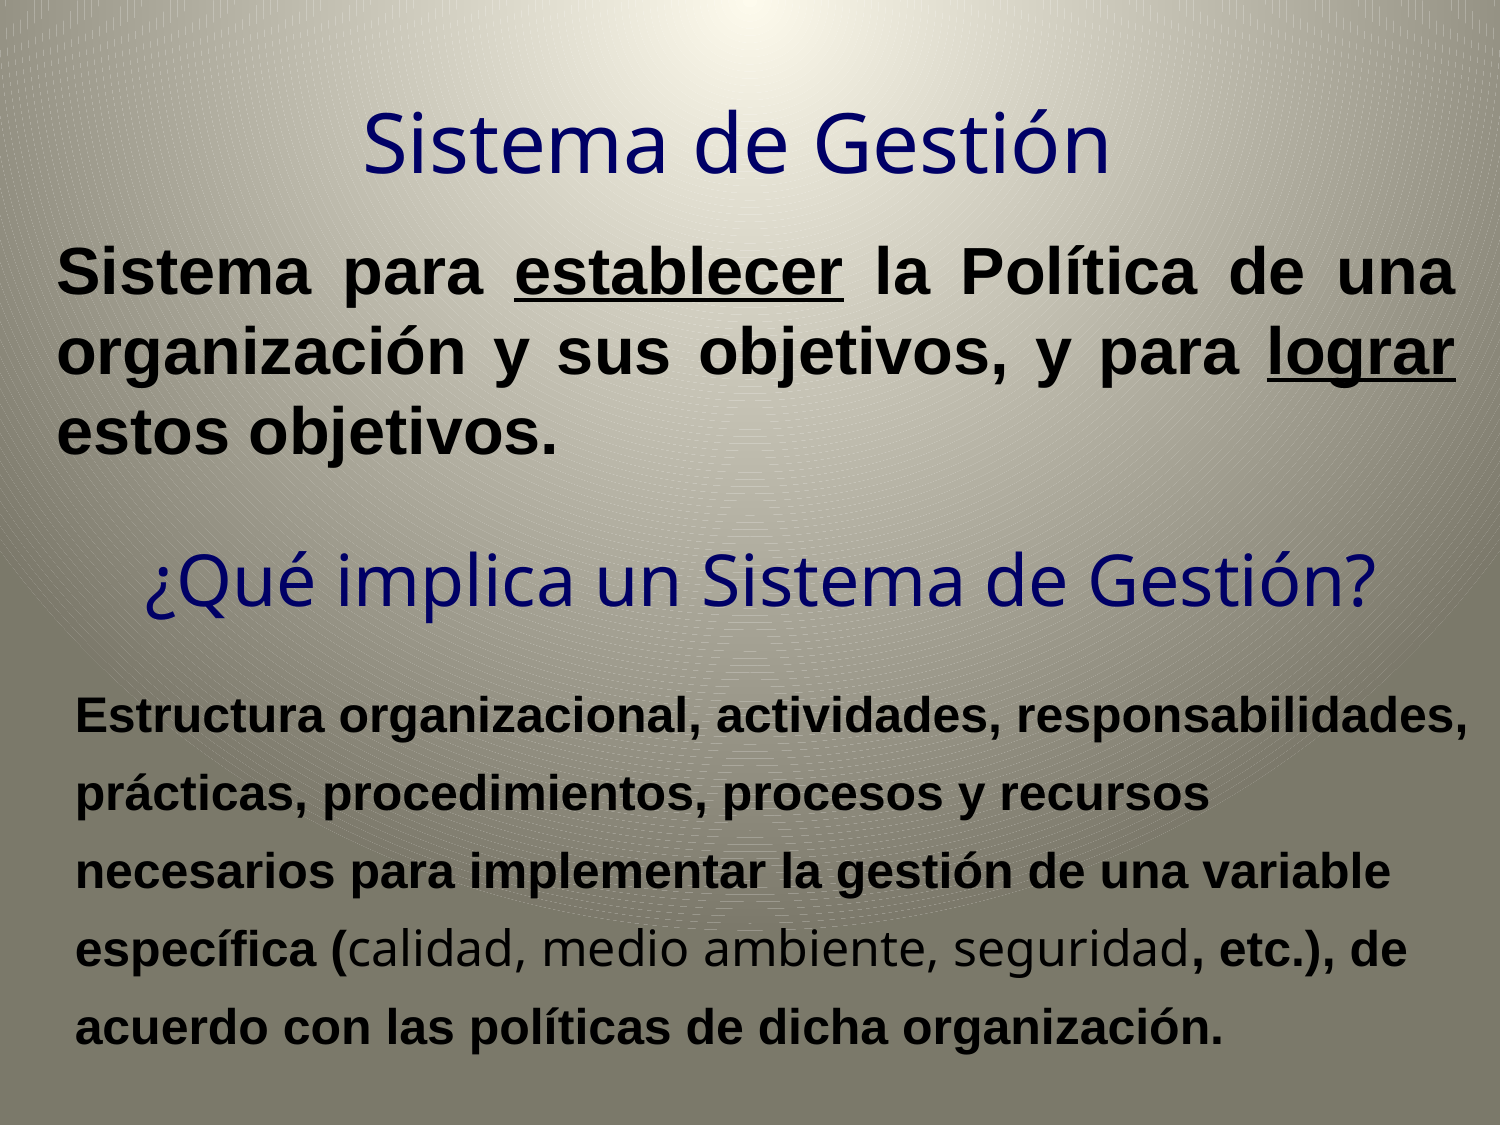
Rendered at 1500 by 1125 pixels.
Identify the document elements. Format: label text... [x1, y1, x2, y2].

subtitle Sistema para establecer la Política de una organización y sus objetivos, y para lograr estos objetivos. [40, 219, 1472, 514]
text_box ¿Qué implica un Sistema de Gestión? [123, 515, 1399, 640]
title Sistema de Gestión [100, 77, 1376, 203]
text_box Estructura organizacional, actividades, responsabilidades, prácticas, procedimientos, procesos y recursos necesarios para implementar la gestión de una variable específica (calidad, medio ambiente, seguridad, etc.), de acuerdo con las políticas de dicha organización. [29, 656, 1500, 1062]
